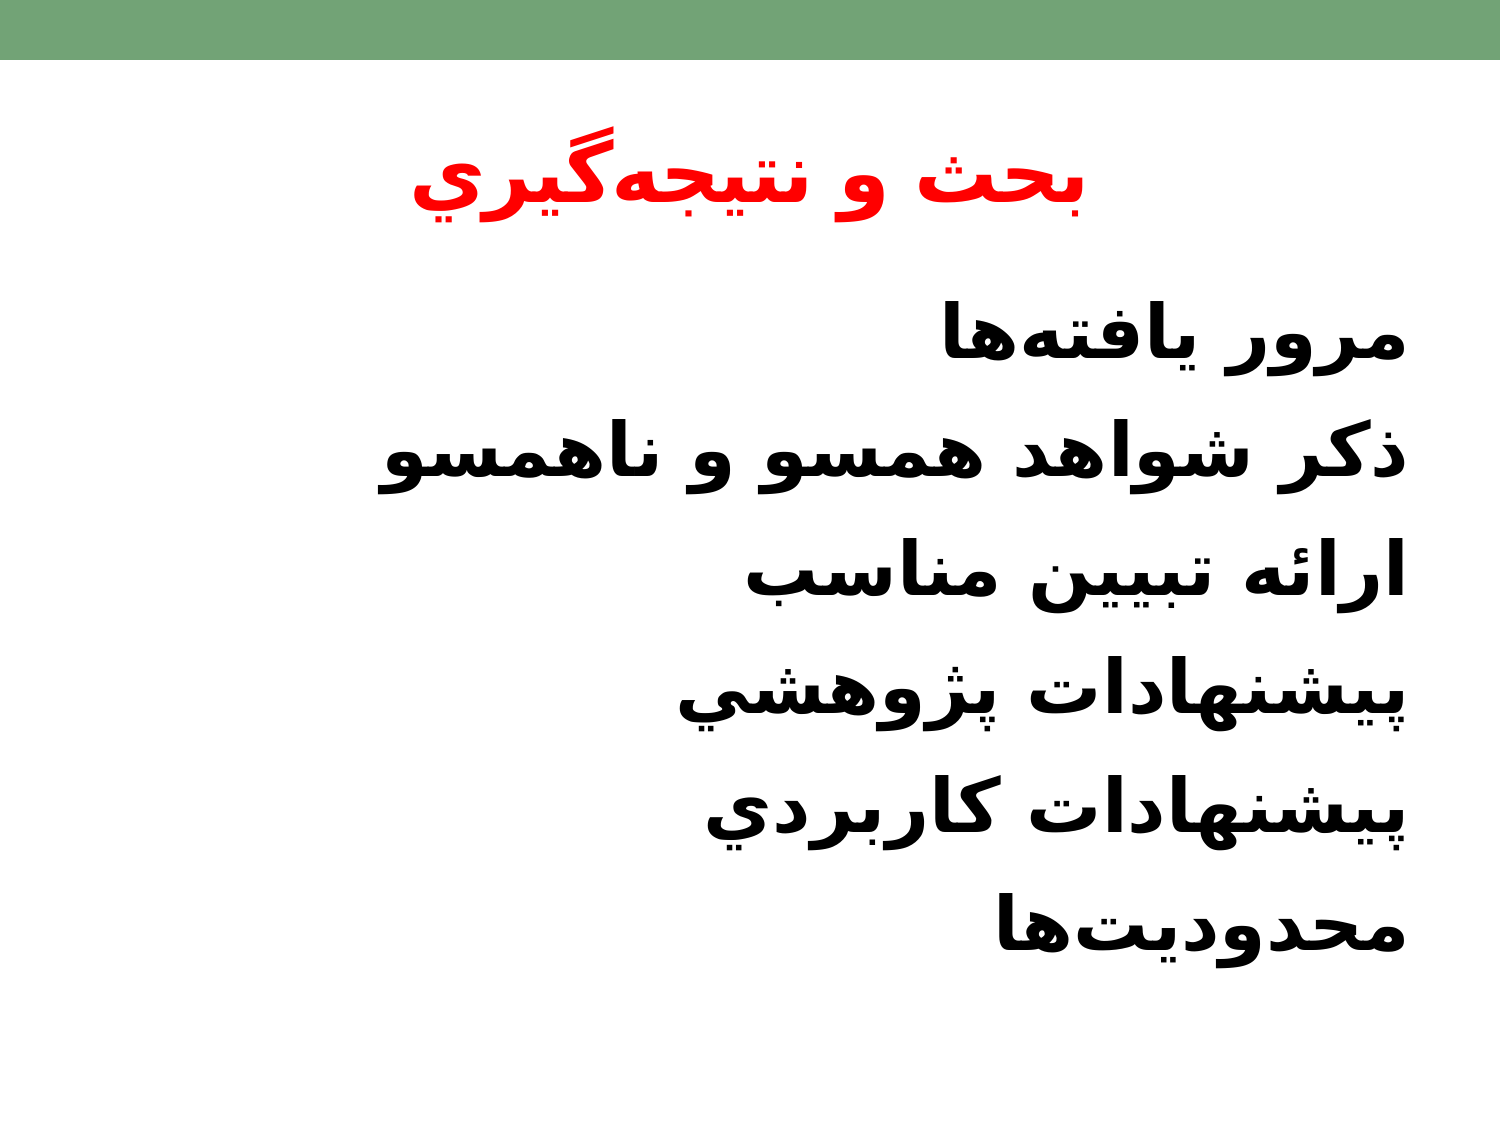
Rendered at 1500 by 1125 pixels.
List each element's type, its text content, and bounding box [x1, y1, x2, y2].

title بحث و نتيجه‌گيري [75, 87, 1425, 250]
list مرور يافته‌ها ذكر شواهد همسو و ناهمسو ارائه تبيين مناسب پيشنهادات پژوهشي پيشنهادات كاربردي محدوديت‌ها [75, 262, 1425, 1063]
